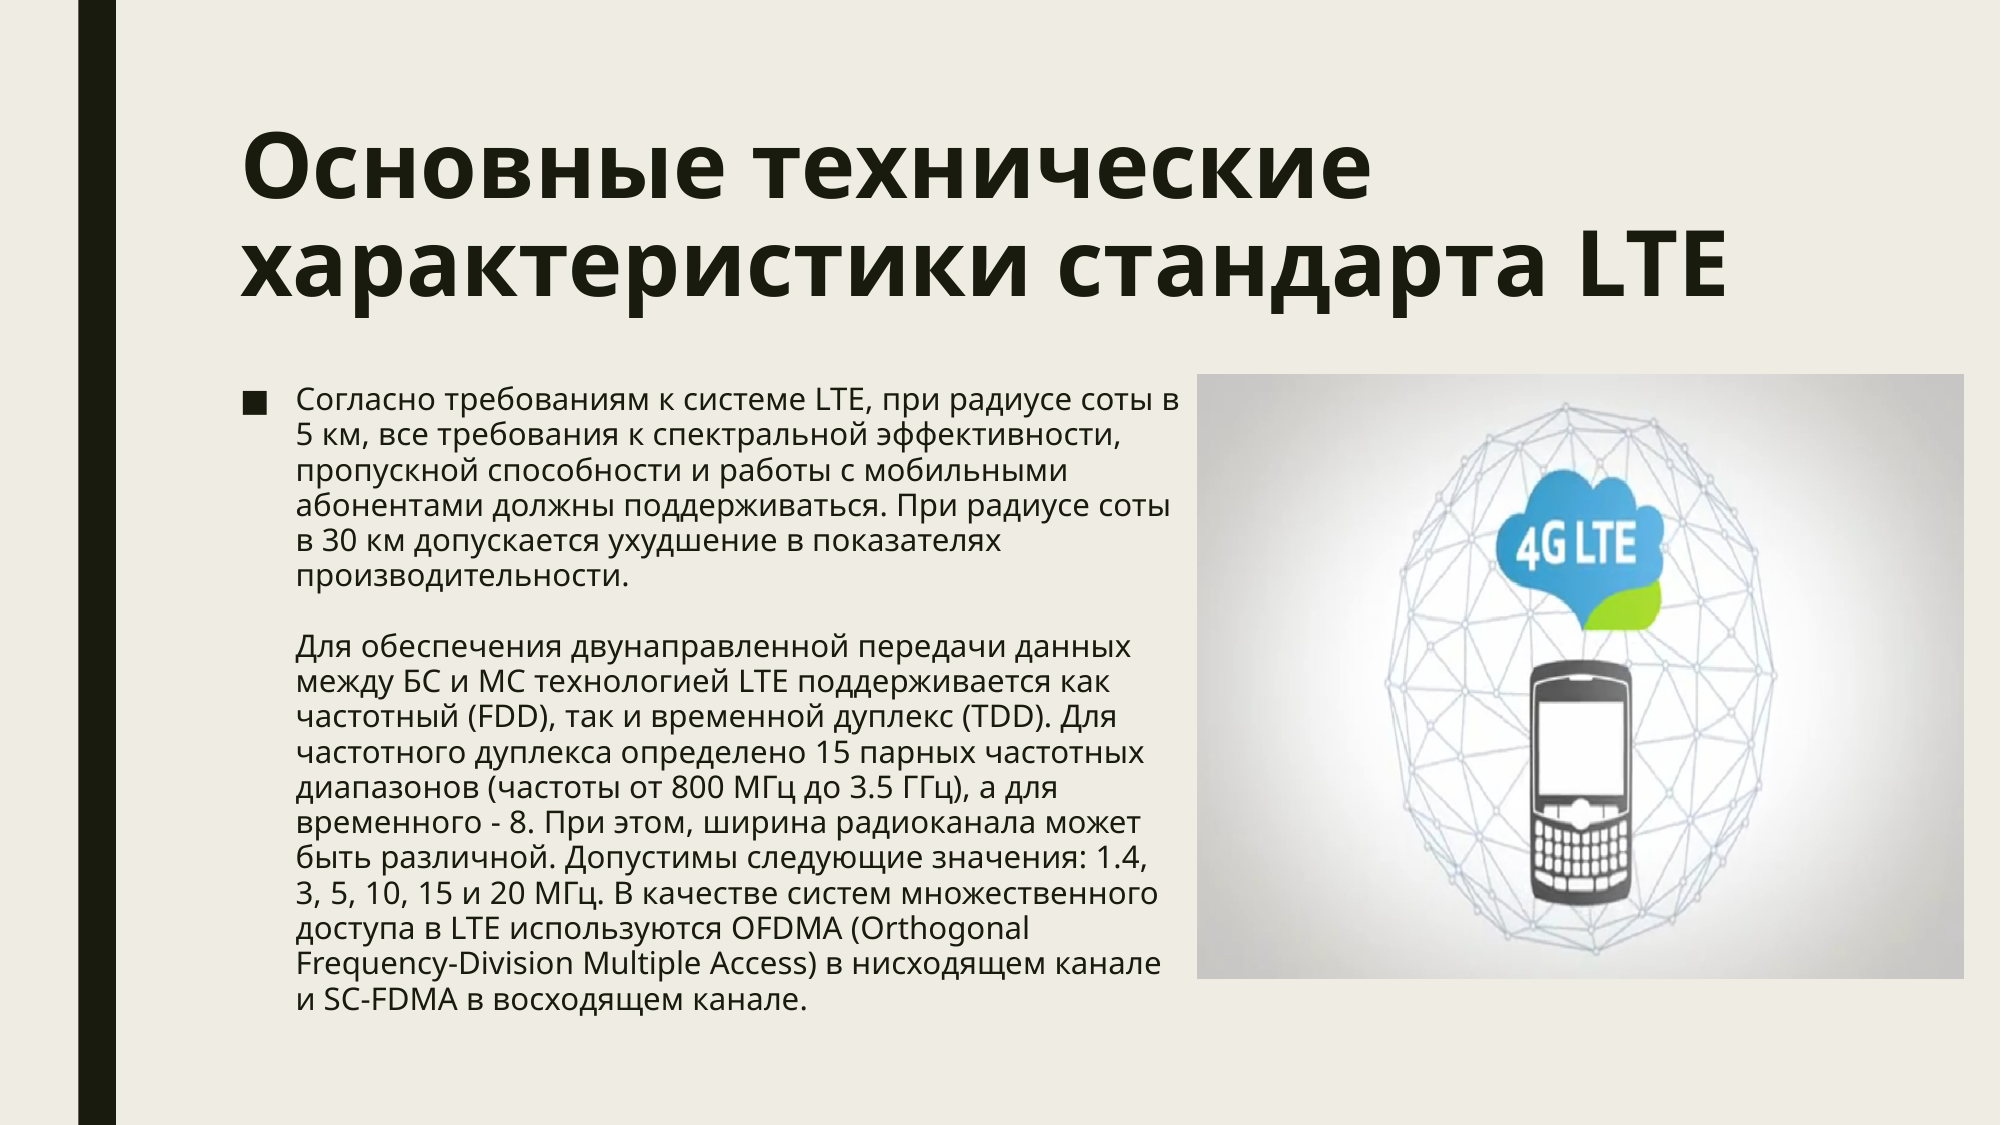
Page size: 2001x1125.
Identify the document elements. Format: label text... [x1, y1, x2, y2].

picture [1197, 374, 1964, 979]
list Согласно требованиям к системе LTE, при радиусе соты в 5 км, все требования к спектральной эффективности, пропускной способности и работы с мобильными абонентами должны поддерживаться. При радиусе соты в 30 км допускается ухудшение в показателях производительности. Для обеспечения двунаправленной передачи данных между БС и МС технологией LTE поддерживается как частотный (FDD), так и временной дуплекс (TDD). Для частотного дуплекса определено 15 парных частотных диапазонов (частоты от 800 МГц до 3.5 ГГц), а для временного - 8. При этом, ширина радиоканала может быть различной. Допустимы следующие значения: 1.4, 3, 5, 10, 15 и 20 МГц. В качестве систем множественного доступа в LTE используются OFDMA (Orthogonal Frequency-Division Multiple Access) в нисходящем канале и SC-FDMA в восходящем канале. [225, 375, 1198, 1110]
title Основные технические характеристики стандарта LTE [225, 112, 1800, 357]
